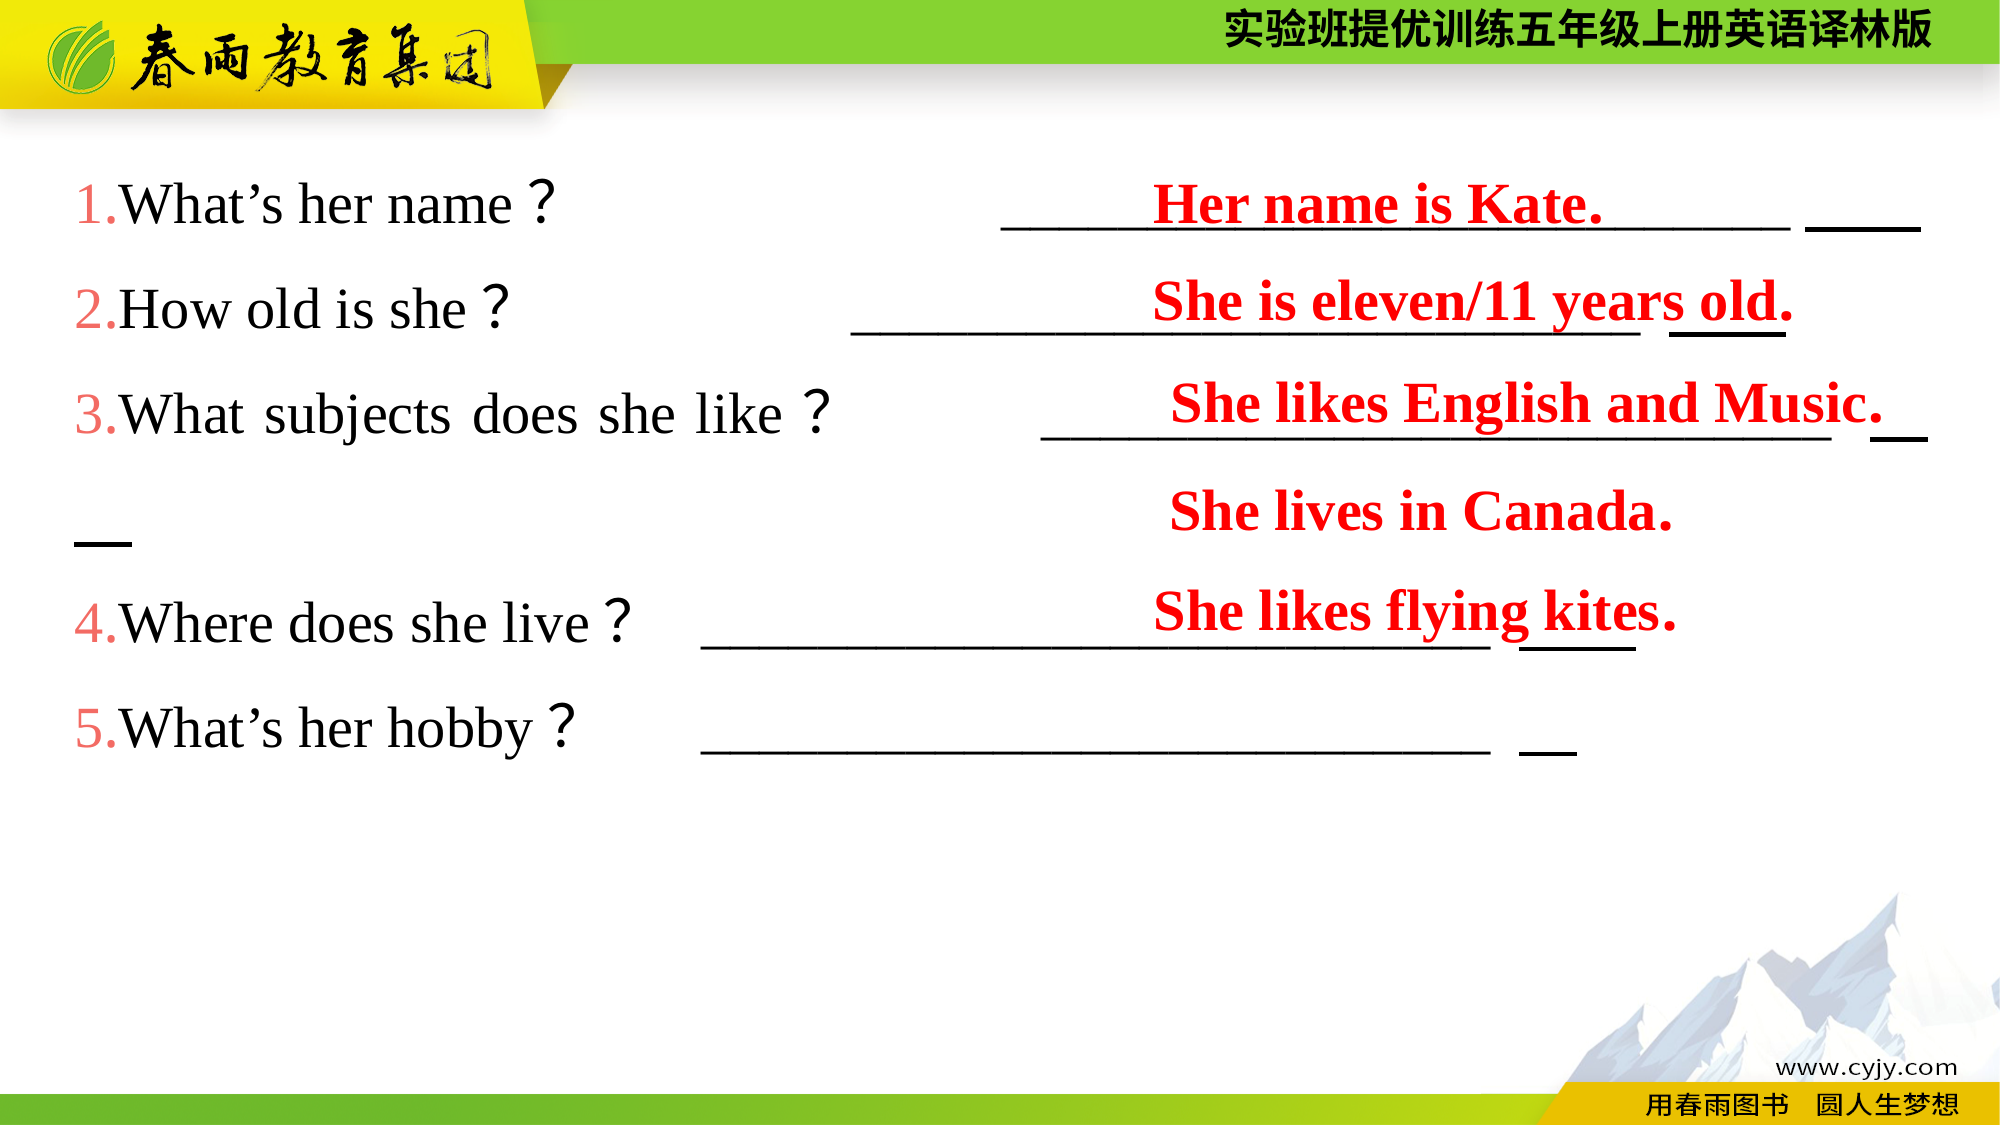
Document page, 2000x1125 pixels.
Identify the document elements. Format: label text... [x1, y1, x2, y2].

text_box She likes flying kites. [1138, 529, 1693, 650]
text_box She is eleven/11 years old. [1138, 219, 1810, 340]
picture [0, 0, 2000, 1125]
list 1.What’s her name？ ___________________________ 2.How old is she？ ___________________________ 3.What subjects does she like？ ___________________________ 4.Where does she live？ ___________________________ 5.What’s her hobby？ ___________________________ [59, 122, 1944, 668]
text_box She likes English and Music. [1155, 321, 1900, 442]
text_box She lives in Canada. [1154, 429, 1689, 529]
text_box Her name is Kate. [1138, 122, 1620, 219]
